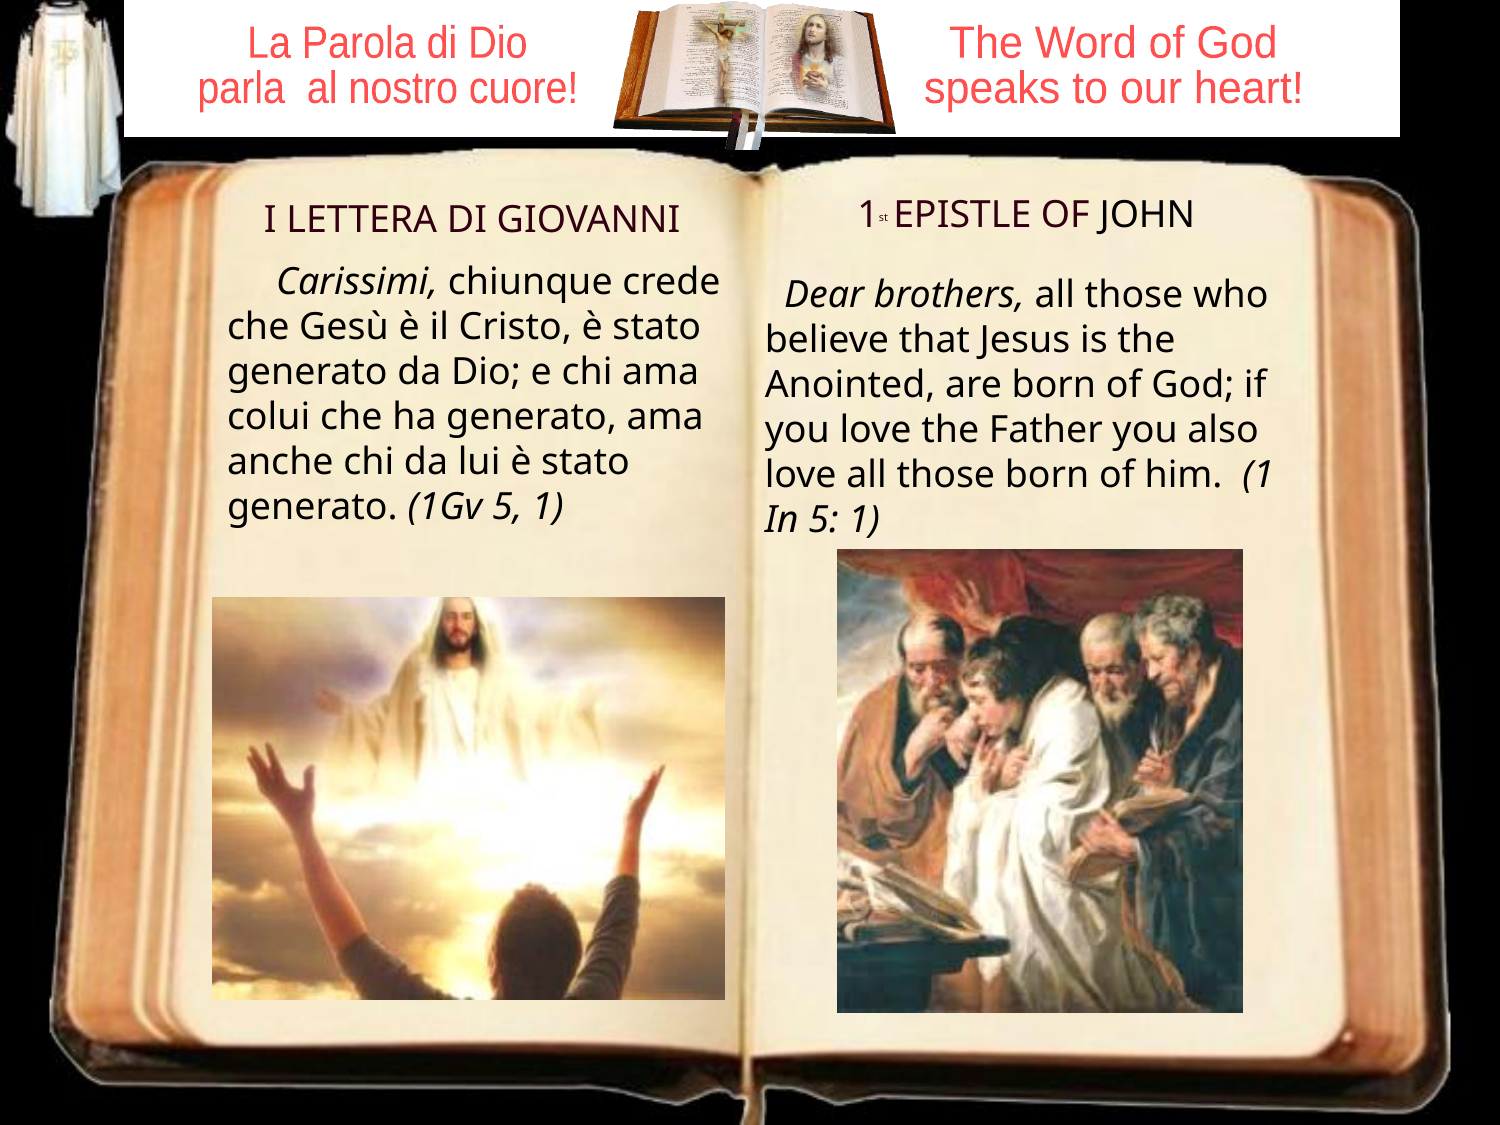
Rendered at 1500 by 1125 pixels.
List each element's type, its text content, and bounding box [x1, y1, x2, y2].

text_box [124, 0, 599, 137]
title 1st EPISTLE OF JOHN [725, 174, 1338, 250]
text_box Dear brothers, all those who believe that Jesus is the Anointed, are born of God; if you love the Father you also love all those born of him. (1 In 5: 1) [750, 262, 1313, 548]
text_box [900, 0, 1400, 137]
text_box I LETTERA DI GIOVANNI [199, 187, 725, 248]
text_box Carissimi, chiunque crede che Gesù è il Cristo, è stato generato da Dio; e chi ama colui che ha generato, ama anche chi da lui è stato generato. (1Gv 5, 1) [212, 249, 738, 535]
picture [0, 0, 1500, 1125]
